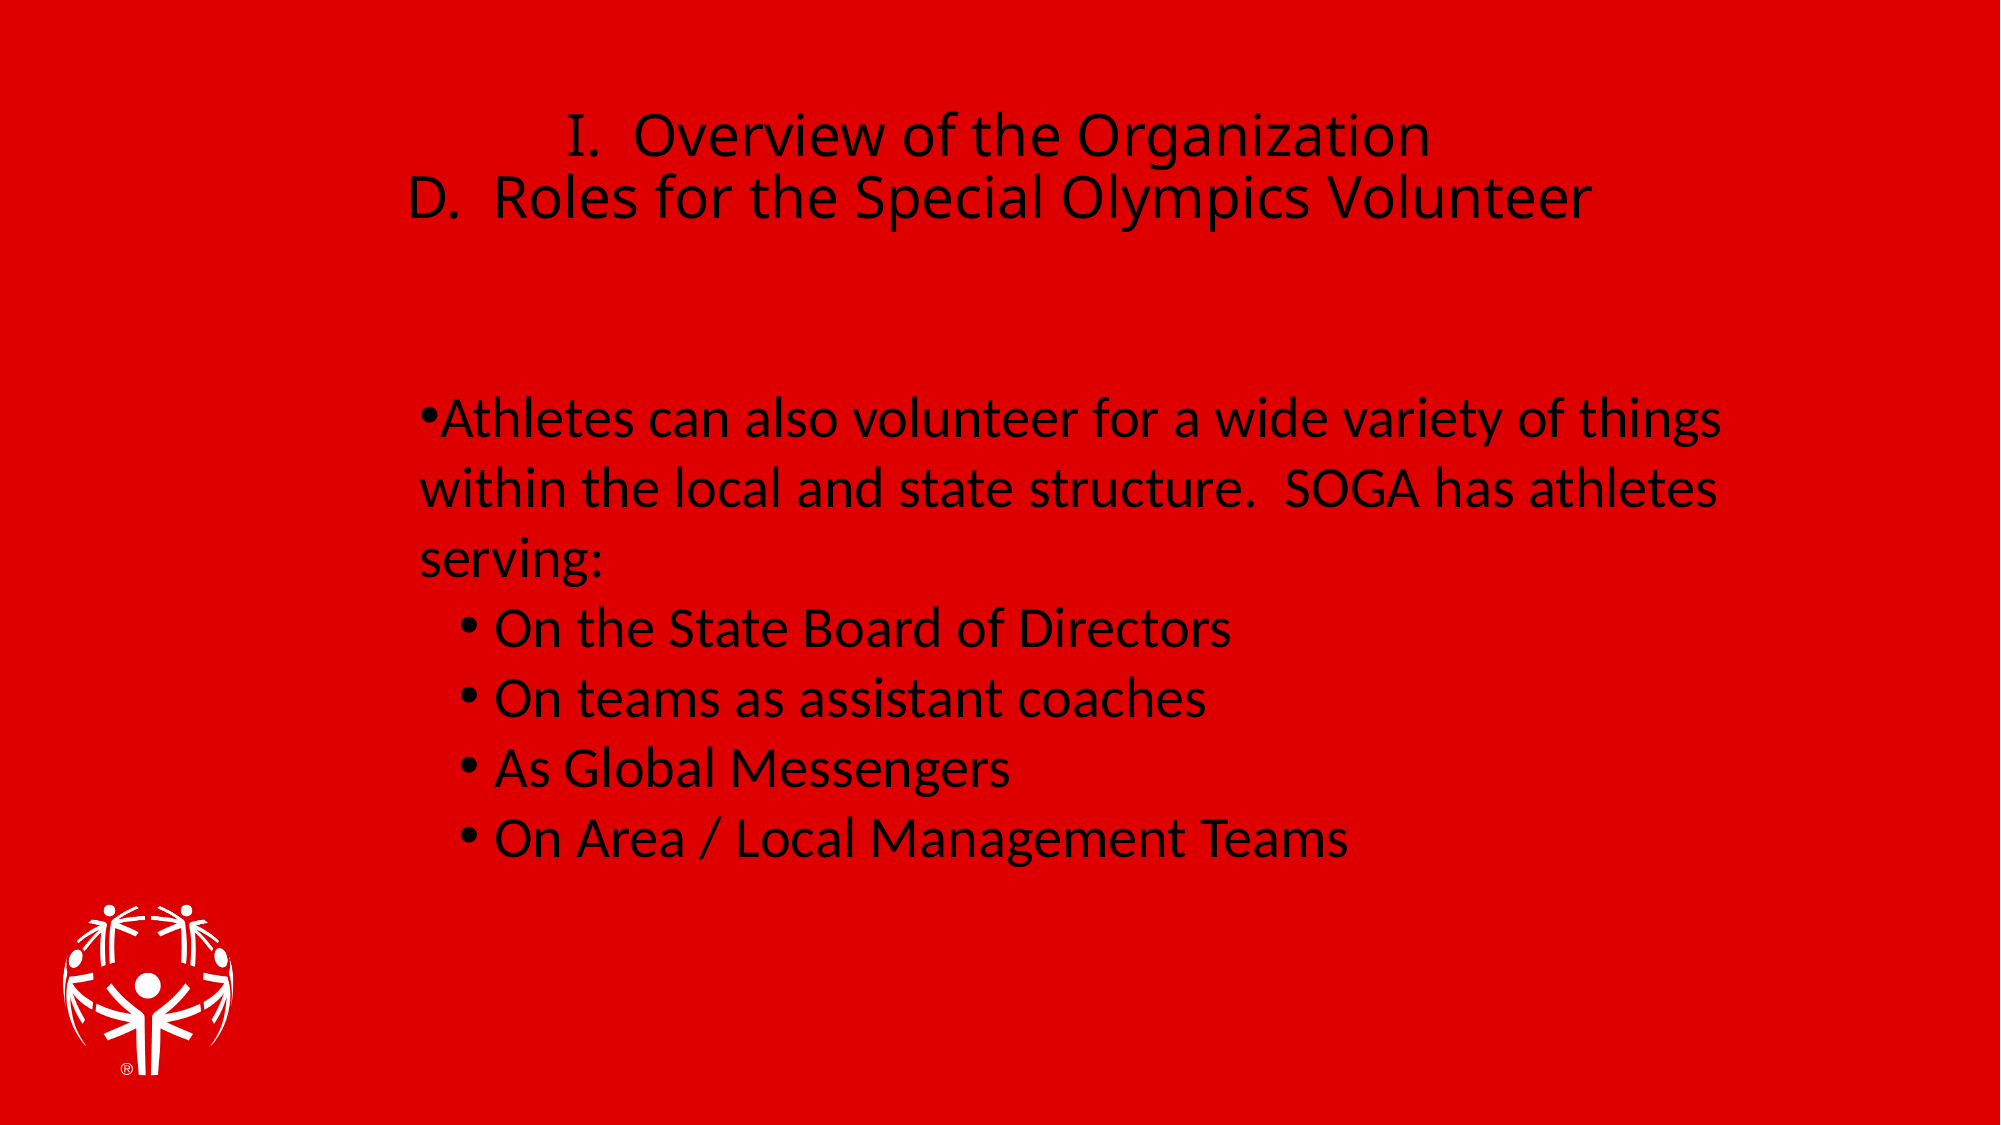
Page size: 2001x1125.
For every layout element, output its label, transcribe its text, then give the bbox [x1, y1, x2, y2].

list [0, 881, 287, 1098]
title I. Overview of the Organization D. Roles for the Special Olympics Volunteer [137, 59, 1863, 278]
text_box Athletes can also volunteer for a wide variety of things within the local and state structure. SOGA has athletes serving: On the State Board of Directors On teams as assistant coaches As Global Messengers On Area / Local Management Teams [404, 372, 1863, 877]
